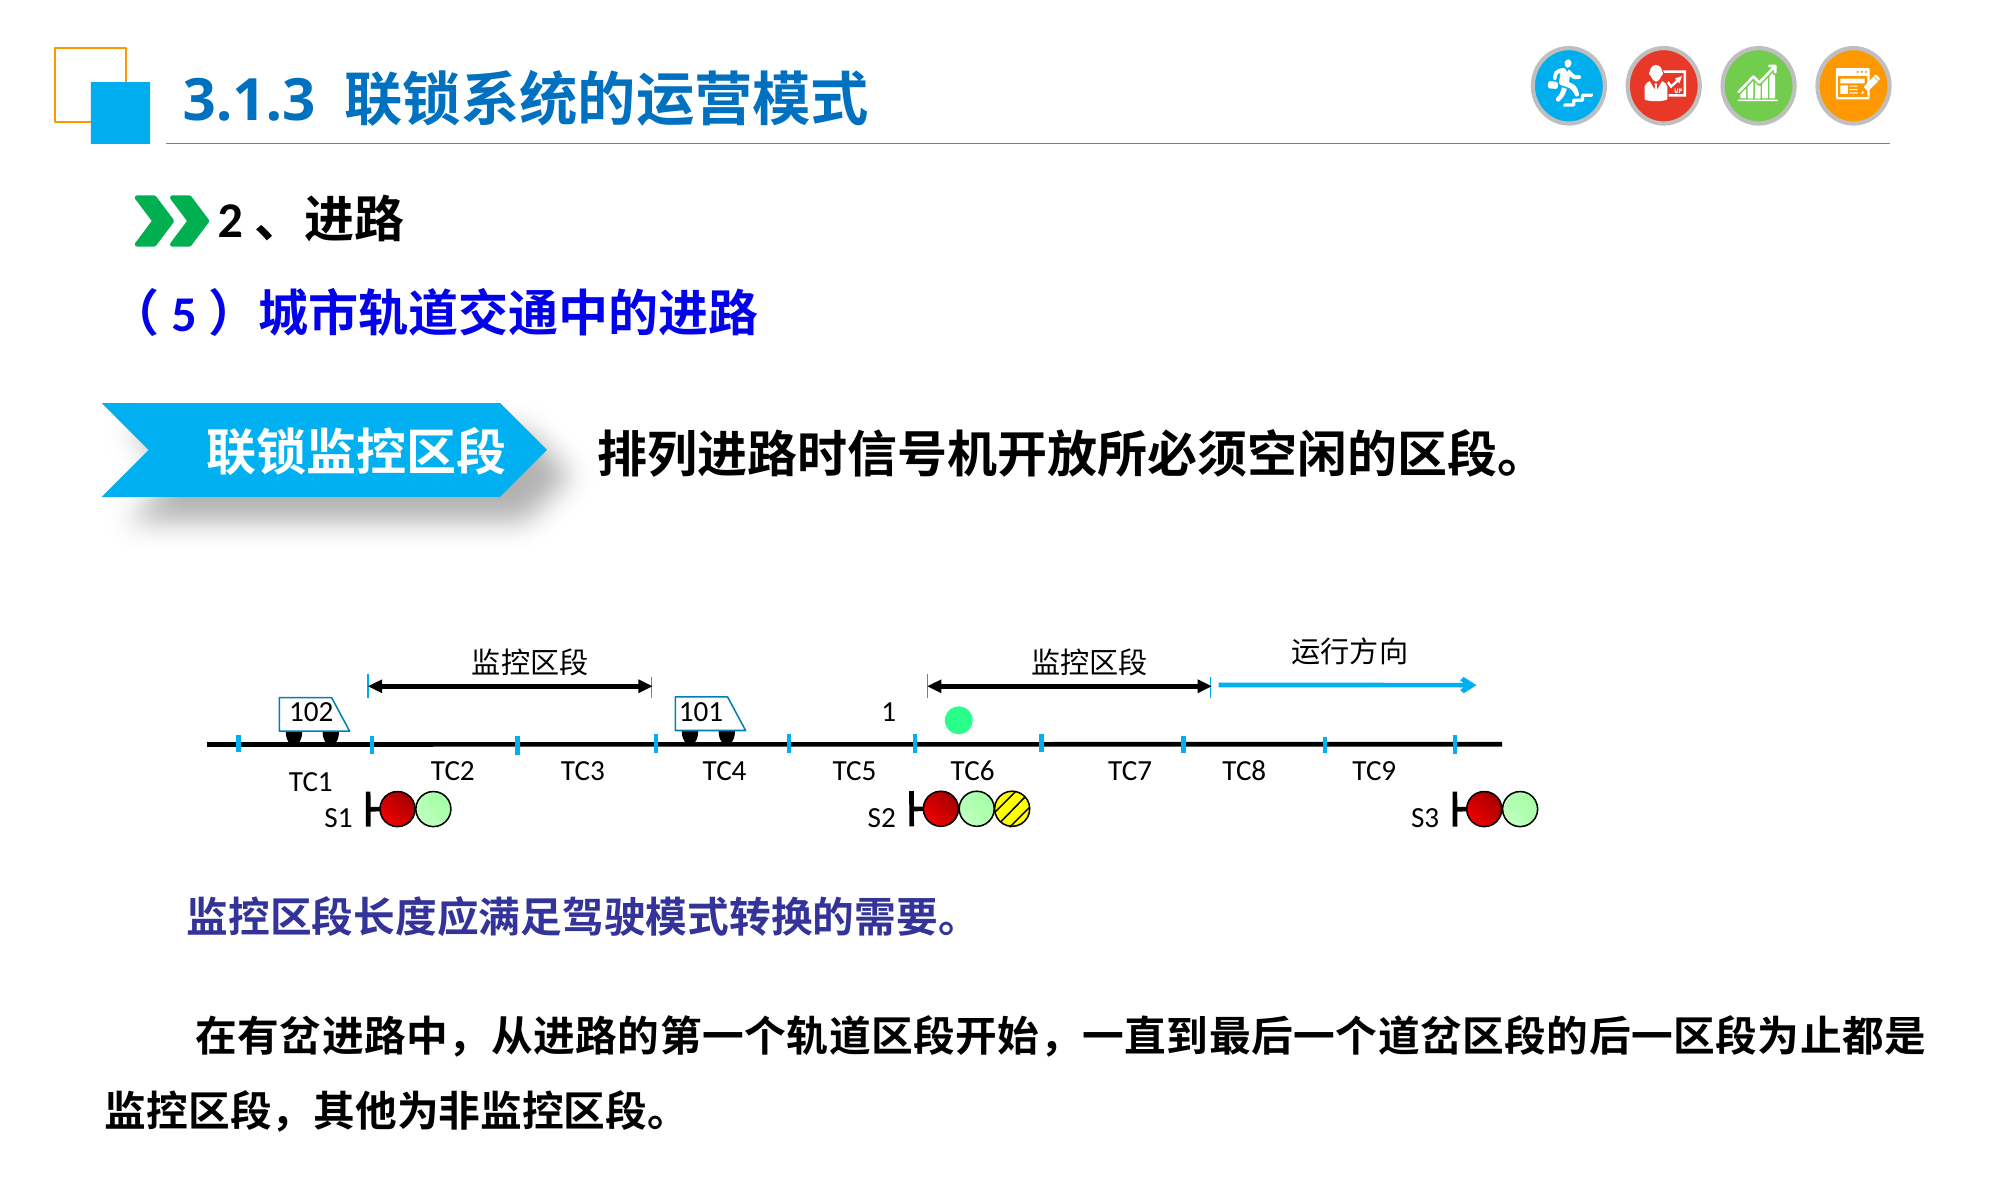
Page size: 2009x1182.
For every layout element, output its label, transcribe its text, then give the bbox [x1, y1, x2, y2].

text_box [136, 180, 416, 257]
text_box 监控区段长度应满足驾驶模式转换的需要。 [171, 883, 1344, 949]
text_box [101, 402, 548, 498]
text_box 3.1.3 联锁系统的运营模式 [162, 51, 890, 142]
text_box 在有岔进路中，从进路的第一个轨道区段开始，一直到最后一个道岔区段的后一区段为止都是监控区段，其他为非监控区段。 [89, 977, 1942, 1143]
text_box （5）城市轨道交通中的进路 [94, 274, 774, 349]
text_box 排列进路时信号机开放所必须空闲的区段。 [582, 415, 1930, 491]
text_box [206, 613, 1538, 842]
